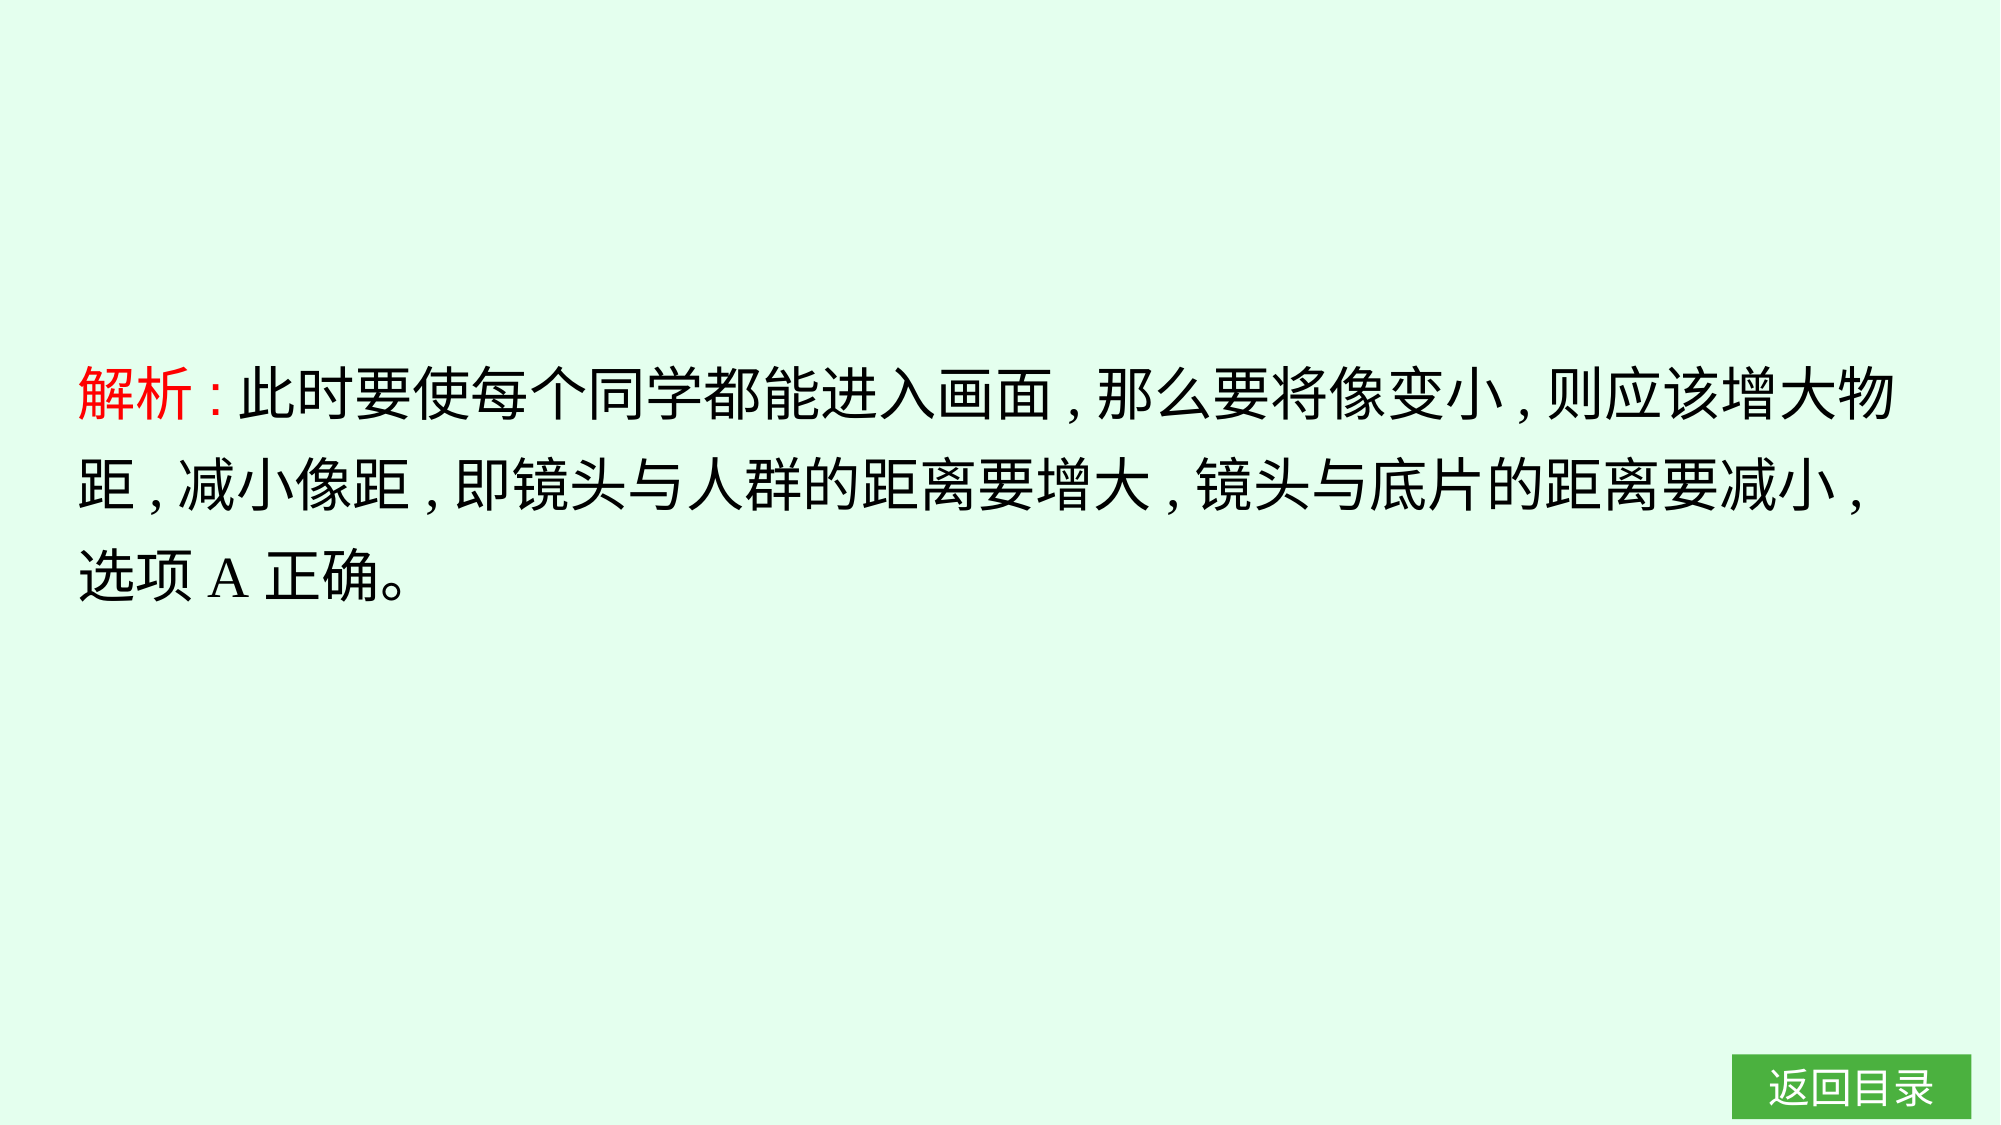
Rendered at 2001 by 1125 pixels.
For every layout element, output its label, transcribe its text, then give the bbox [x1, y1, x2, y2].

text_box 解析:此时要使每个同学都能进入画面,那么要将像变小,则应该增大物距,减小像距,即镜头与人群的距离要增大,镜头与底片的距离要减小,选项A正确。 [62, 328, 1938, 617]
